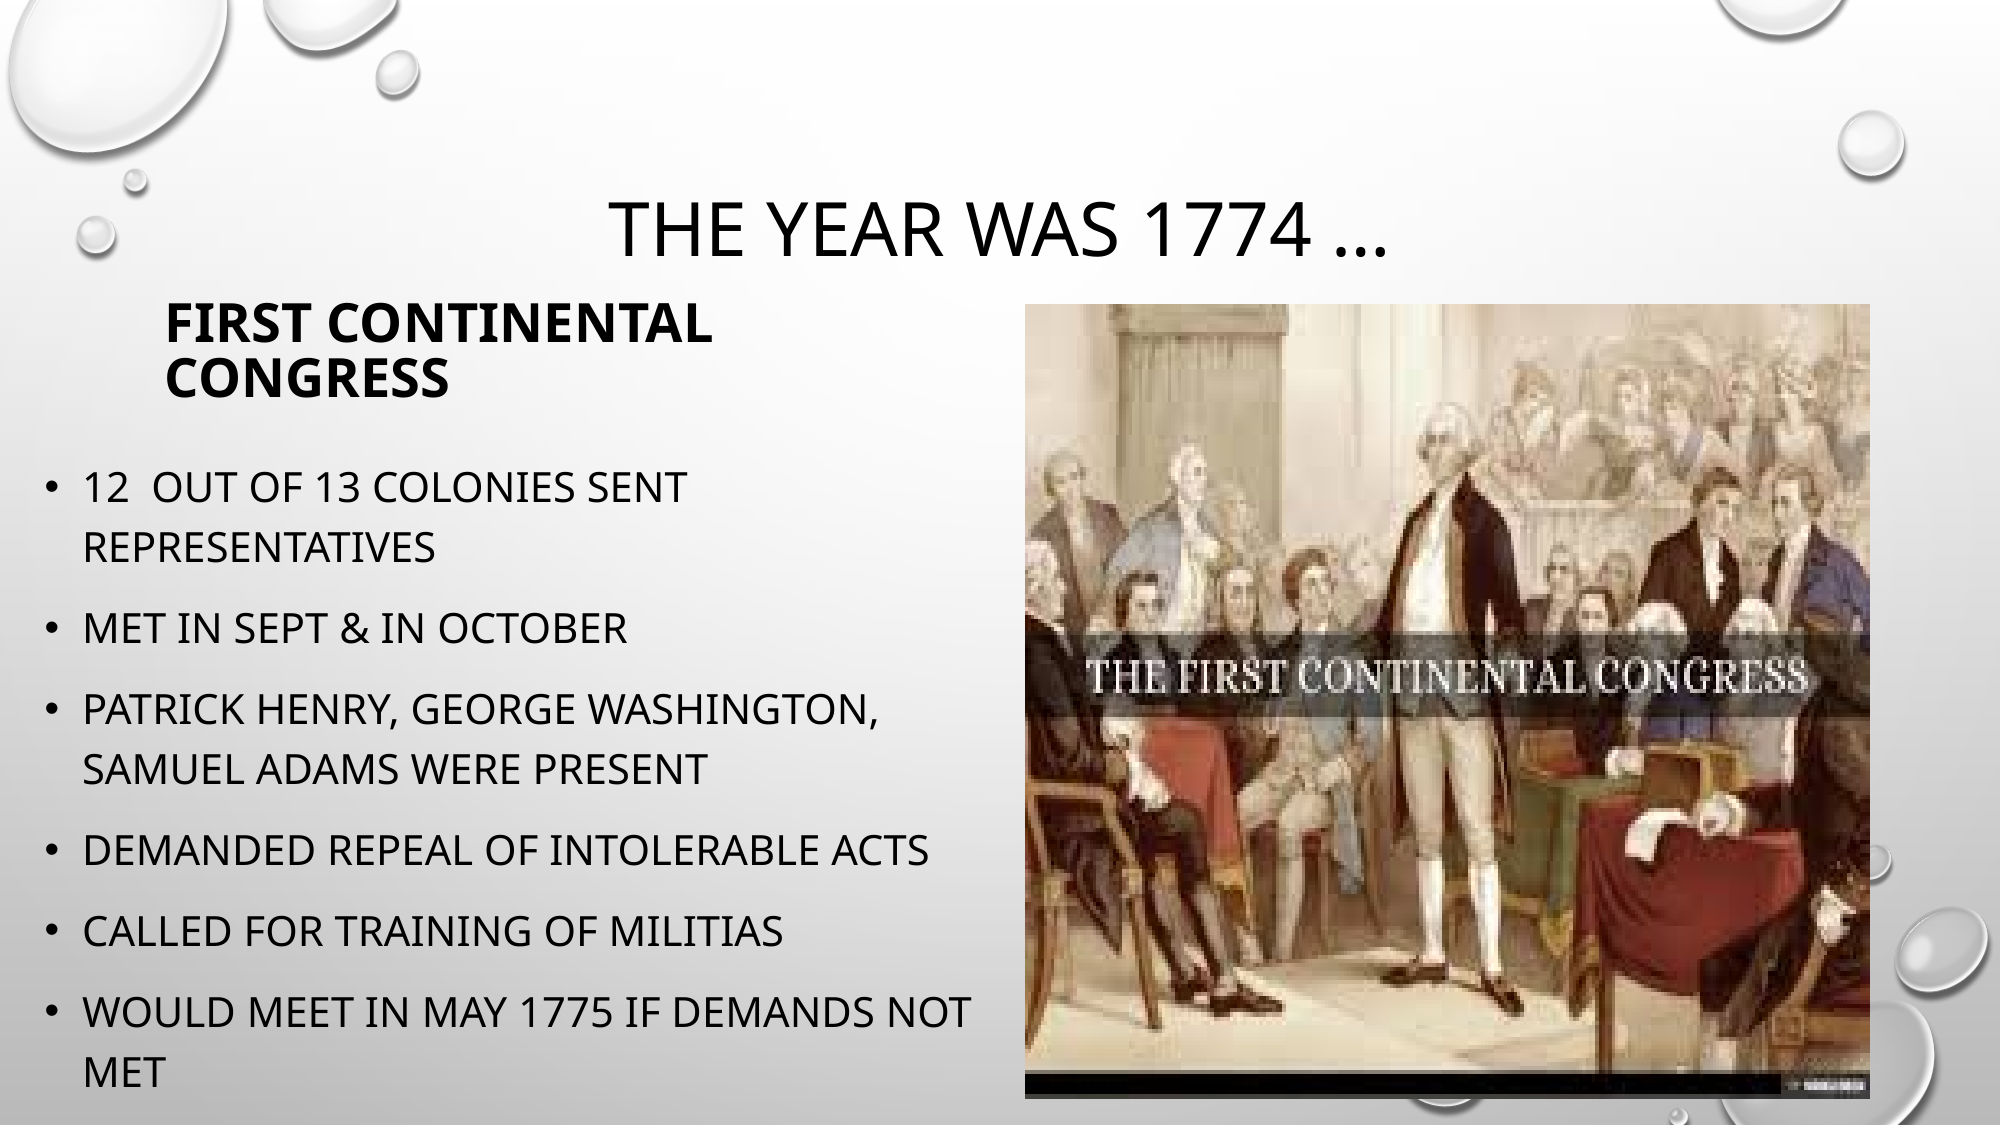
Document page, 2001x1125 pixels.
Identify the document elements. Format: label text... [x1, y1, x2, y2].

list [1025, 303, 1870, 1099]
picture [0, 0, 2000, 1125]
title The Year was 1774 … [149, 101, 1851, 364]
list 12 out of 13 colonies sent representatives Met in Sept & in October Patrick Henry, George Washington, Samuel Adams were present Demanded Repeal of Intolerable Acts Called for training of Militias Would meet in May 1775 if demands not met [29, 443, 988, 1084]
list First Continental Congress [149, 304, 950, 416]
